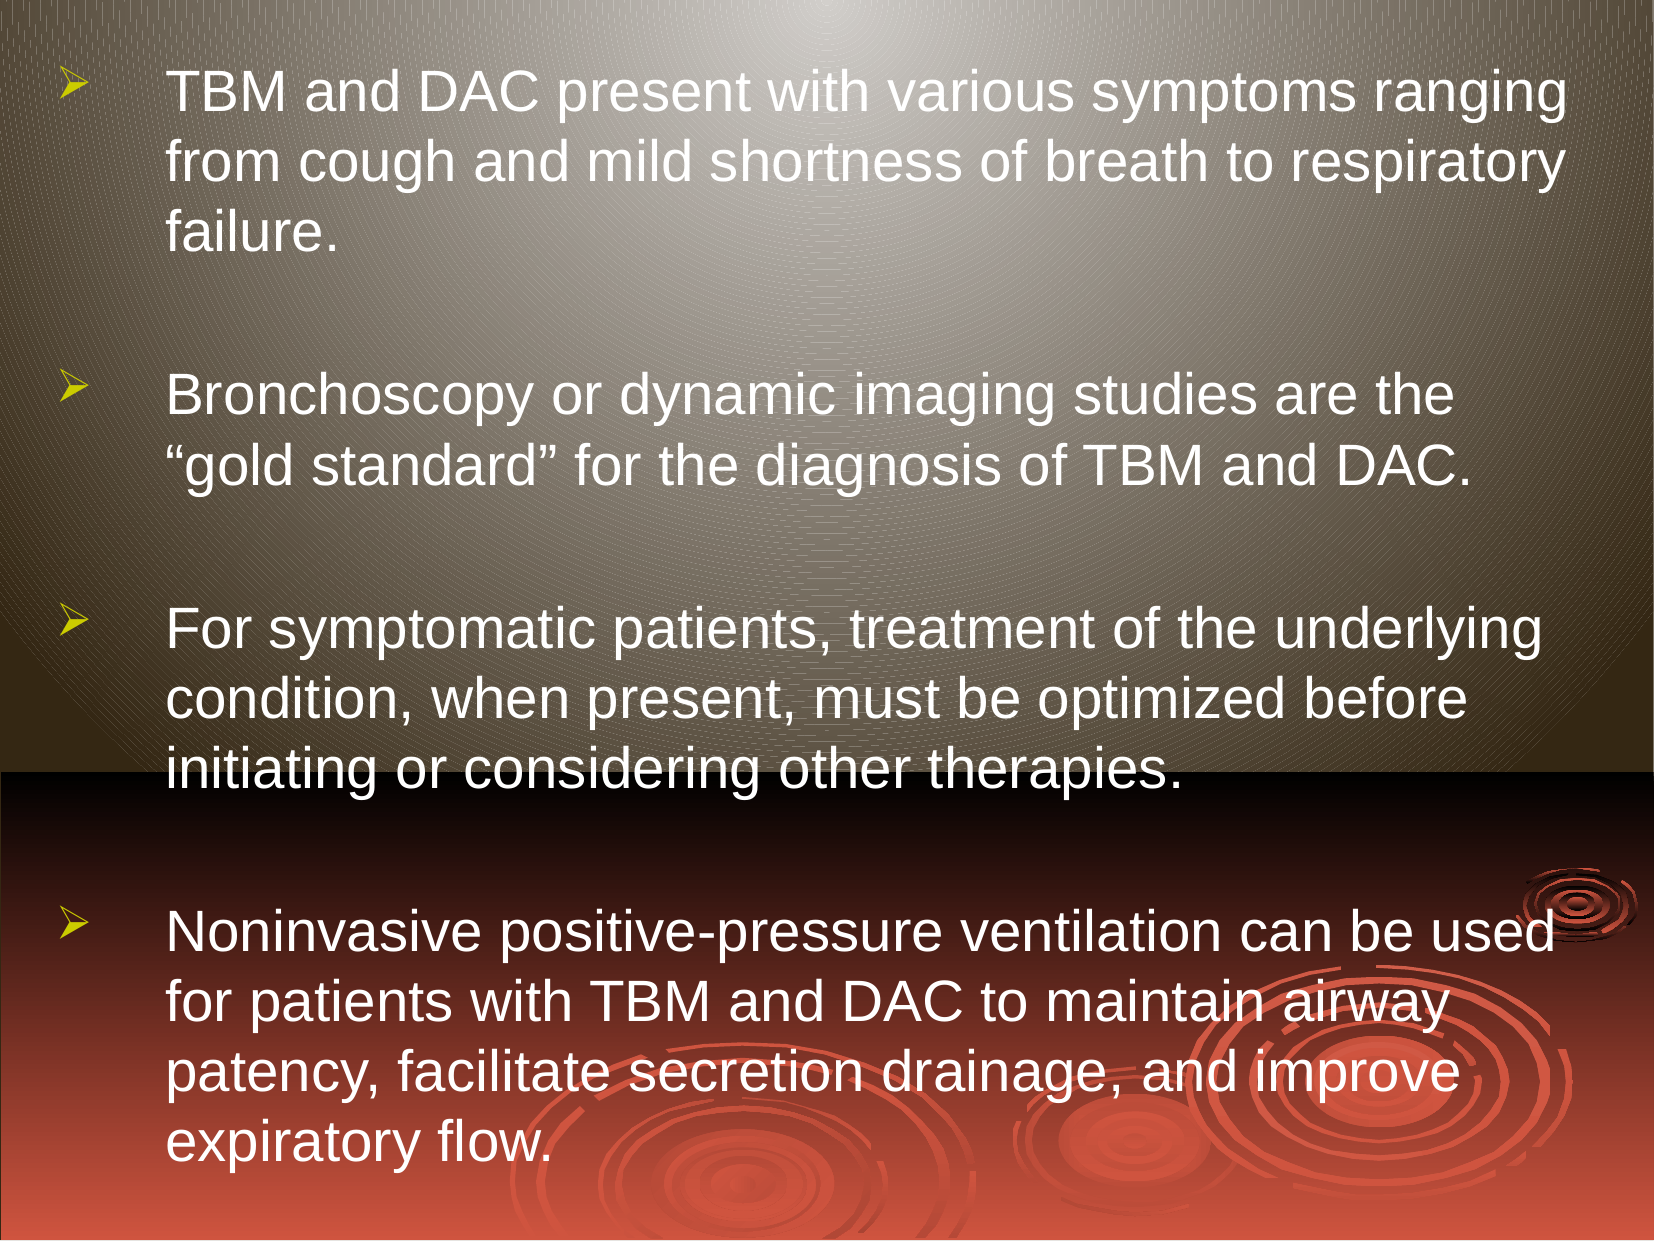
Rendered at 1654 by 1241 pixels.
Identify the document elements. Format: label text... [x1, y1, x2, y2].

list TBM and DAC present with various symptoms ranging from cough and mild shortness of breath to respiratory failure. Bronchoscopy or dynamic imaging studies are the “gold standard” for the diagnosis of TBM and DAC. For symptomatic patients, treatment of the underlying condition, when present, must be optimized before initiating or considering other therapies. Noninvasive positive-pressure ventilation can be used for patients with TBM and DAC to maintain airway patency, facilitate secretion drainage, and improve expiratory flow. [39, 45, 1615, 1108]
